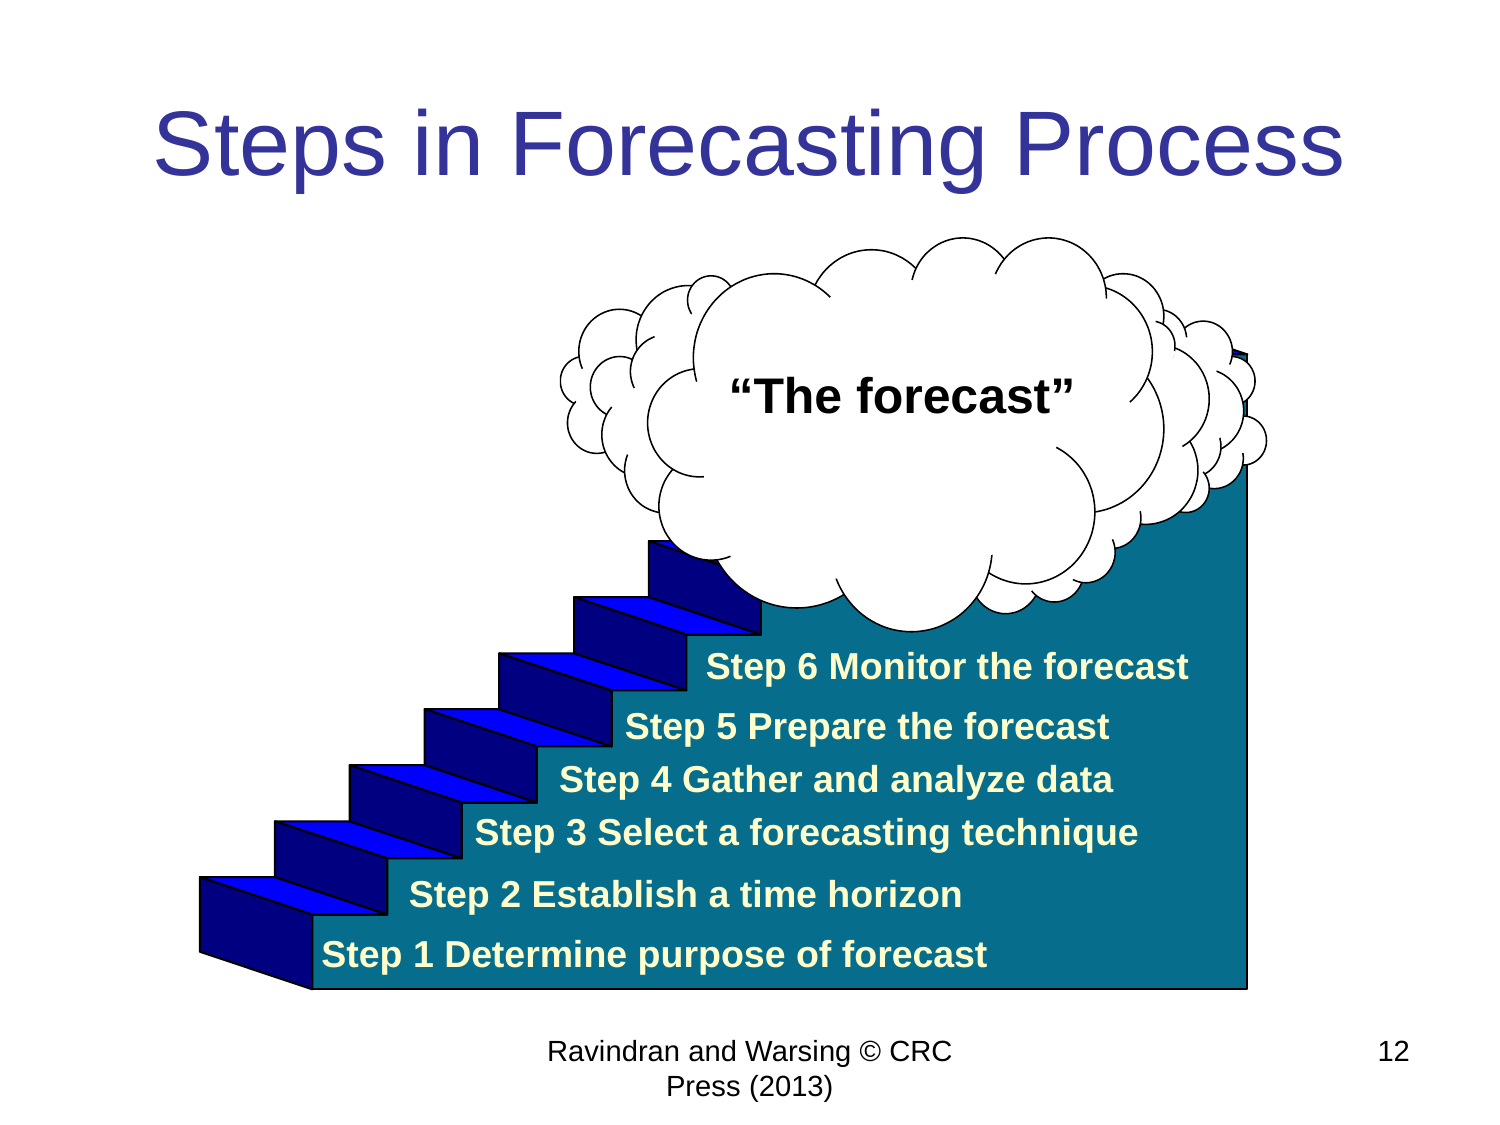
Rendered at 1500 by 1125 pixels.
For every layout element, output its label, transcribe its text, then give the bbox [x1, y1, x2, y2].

slide_number 12 [1074, 1024, 1425, 1103]
footer Ravindran and Warsing © CRC Press (2013) [512, 1024, 988, 1103]
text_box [199, 237, 1272, 990]
title Steps in Forecasting Process [74, 44, 1426, 233]
